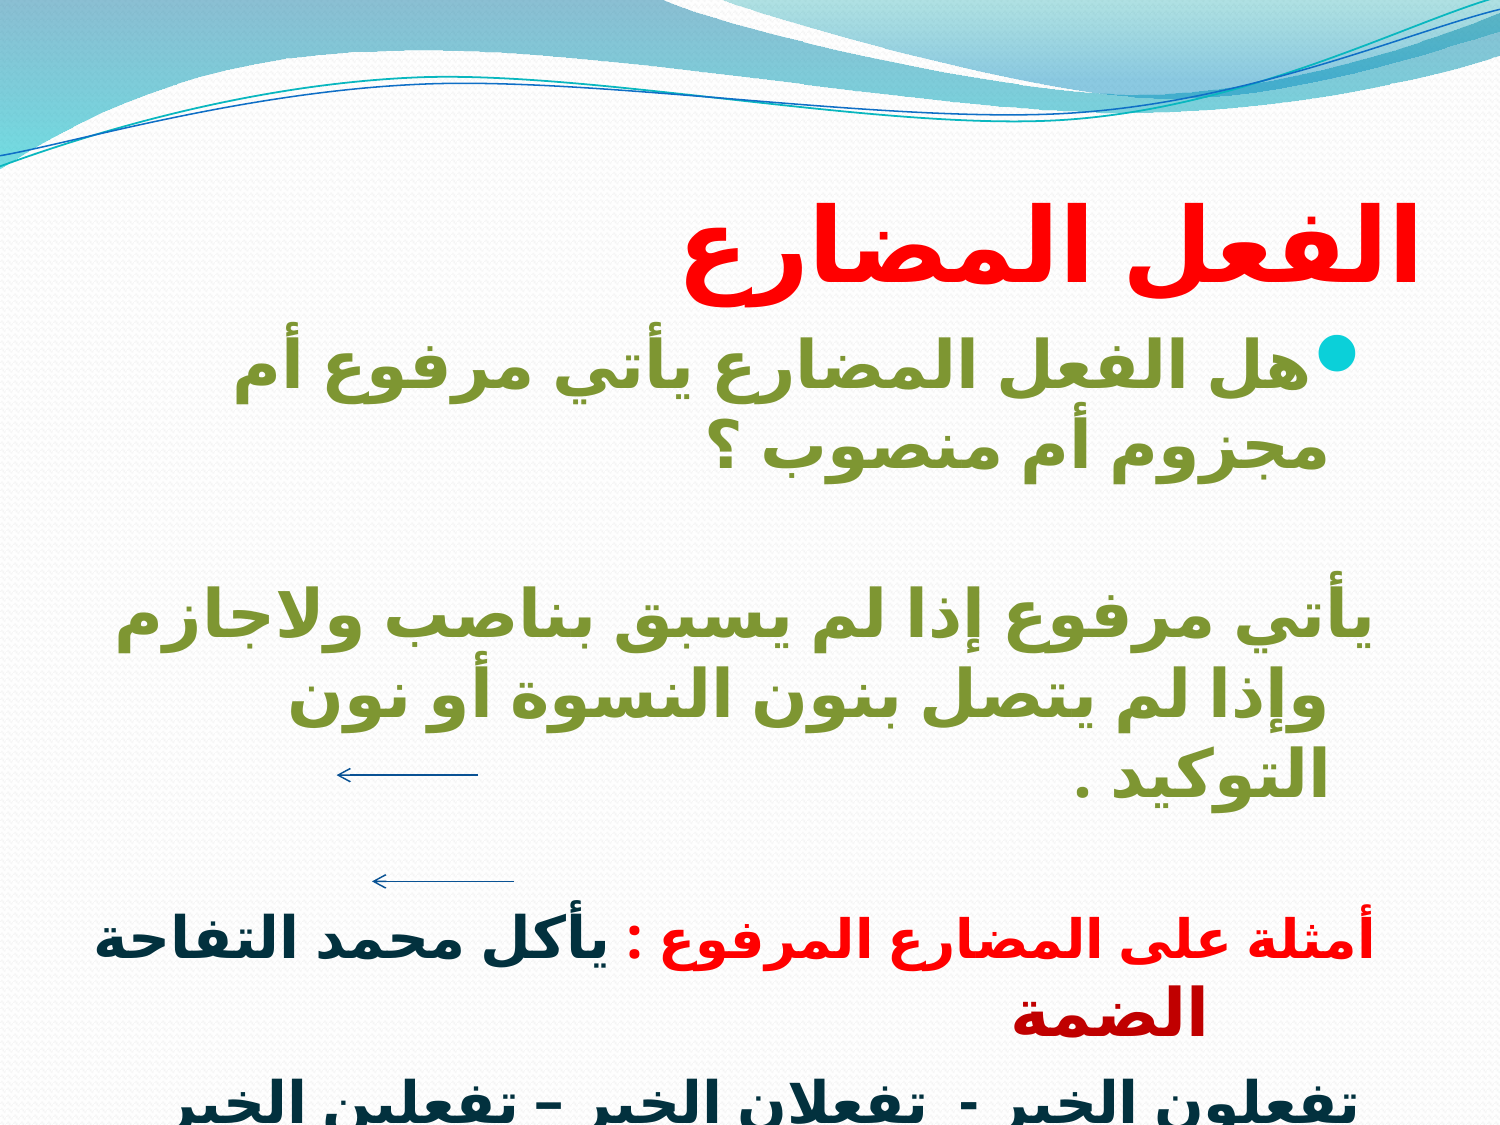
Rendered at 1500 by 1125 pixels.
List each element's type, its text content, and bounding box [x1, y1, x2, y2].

title الفعل المضارع [75, 115, 1425, 303]
list هل الفعل المضارع يأتي مرفوع أم مجزوم أم منصوب ؟ يأتي مرفوع إذا لم يسبق بناصب ولاجازم وإذا لم يتصل بنون النسوة أو نون التوكيد . أمثلة على المضارع المرفوع : يأكل محمد التفاحة الضمة تفعلون الخير - تفعلان الخير – تفعلين الخير ثبوت النون [41, 314, 1392, 1035]
